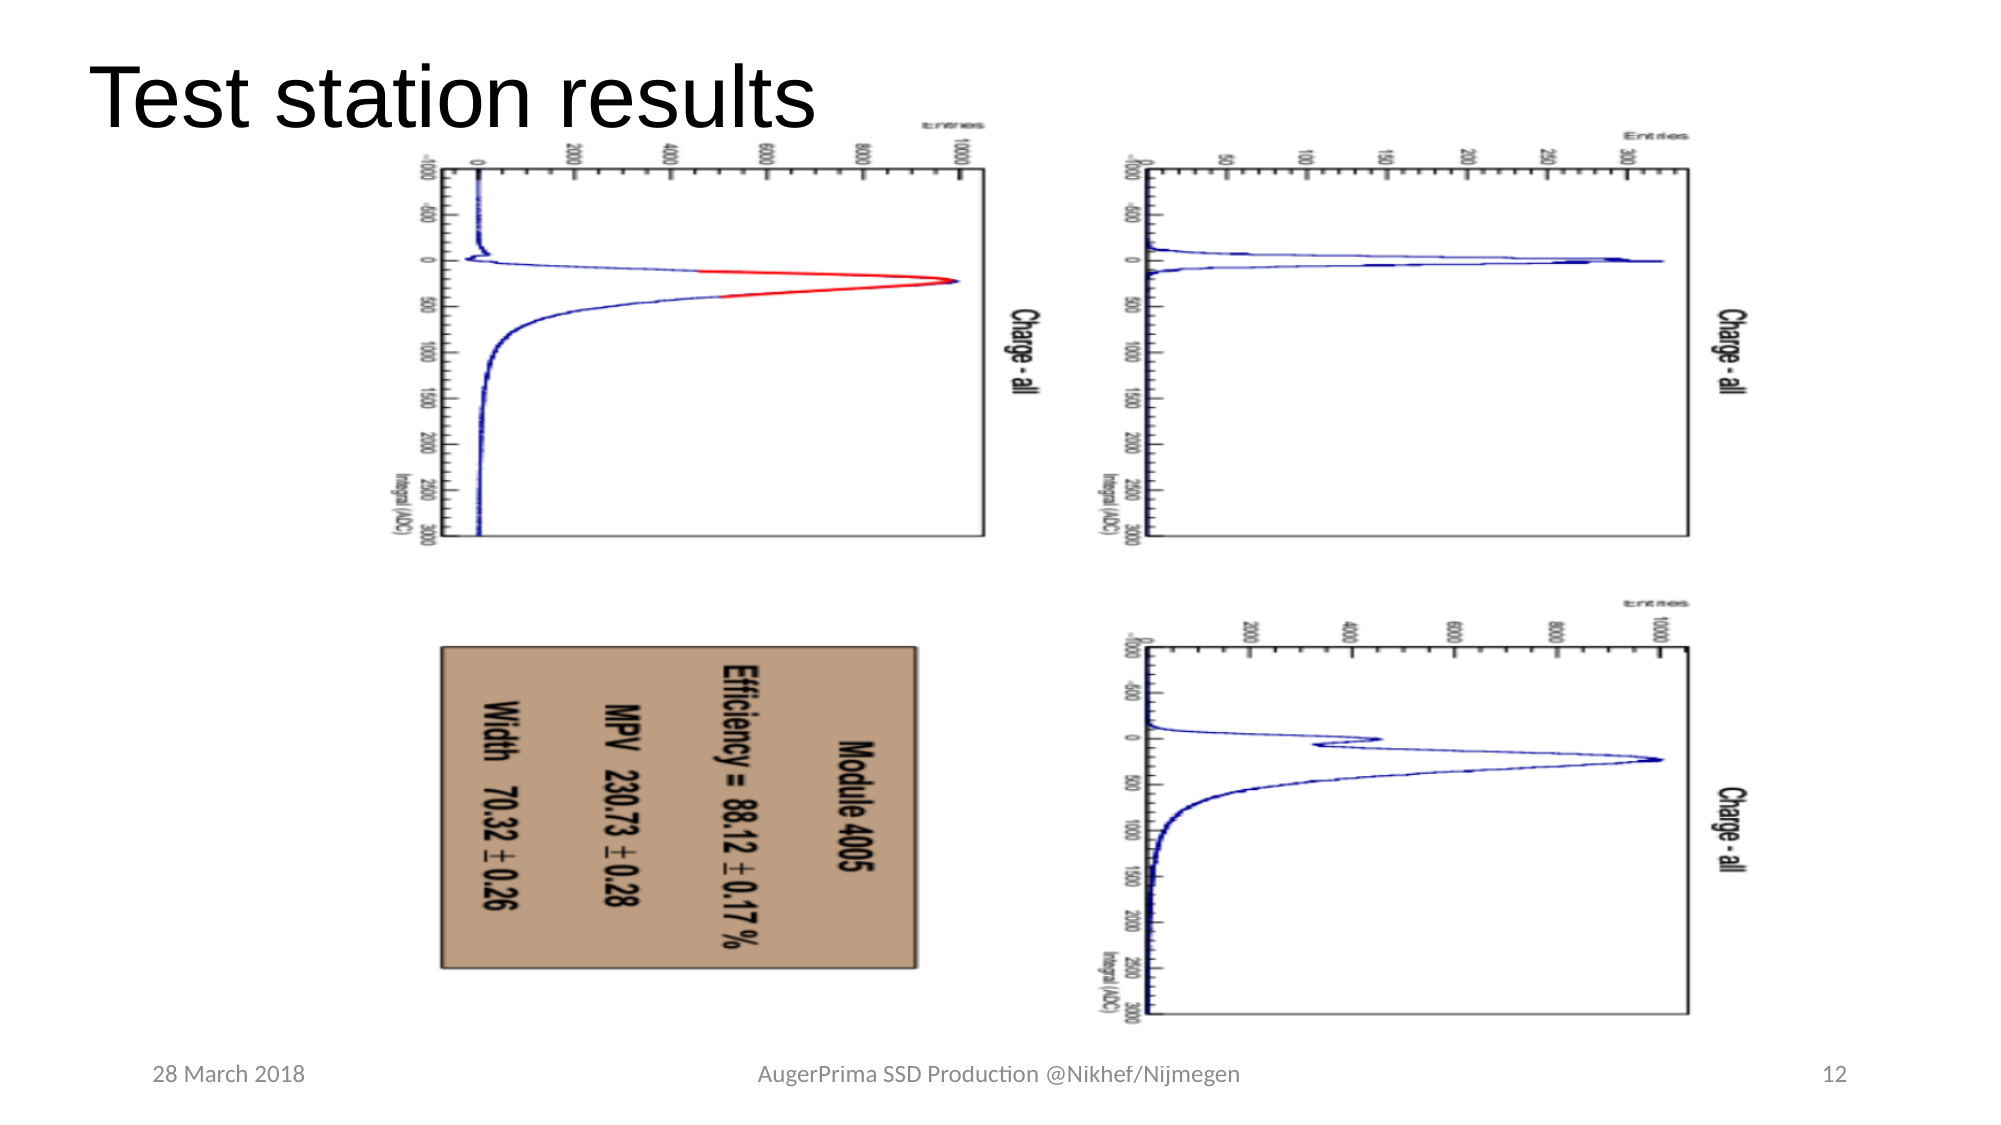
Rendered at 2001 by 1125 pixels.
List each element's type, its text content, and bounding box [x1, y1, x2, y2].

slide_number 12 [1544, 1042, 1863, 1103]
title Test station results [1544, 43, 1949, 154]
title Test station results [73, 43, 591, 154]
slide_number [137, 1042, 588, 1103]
picture [591, 0, 1544, 1125]
